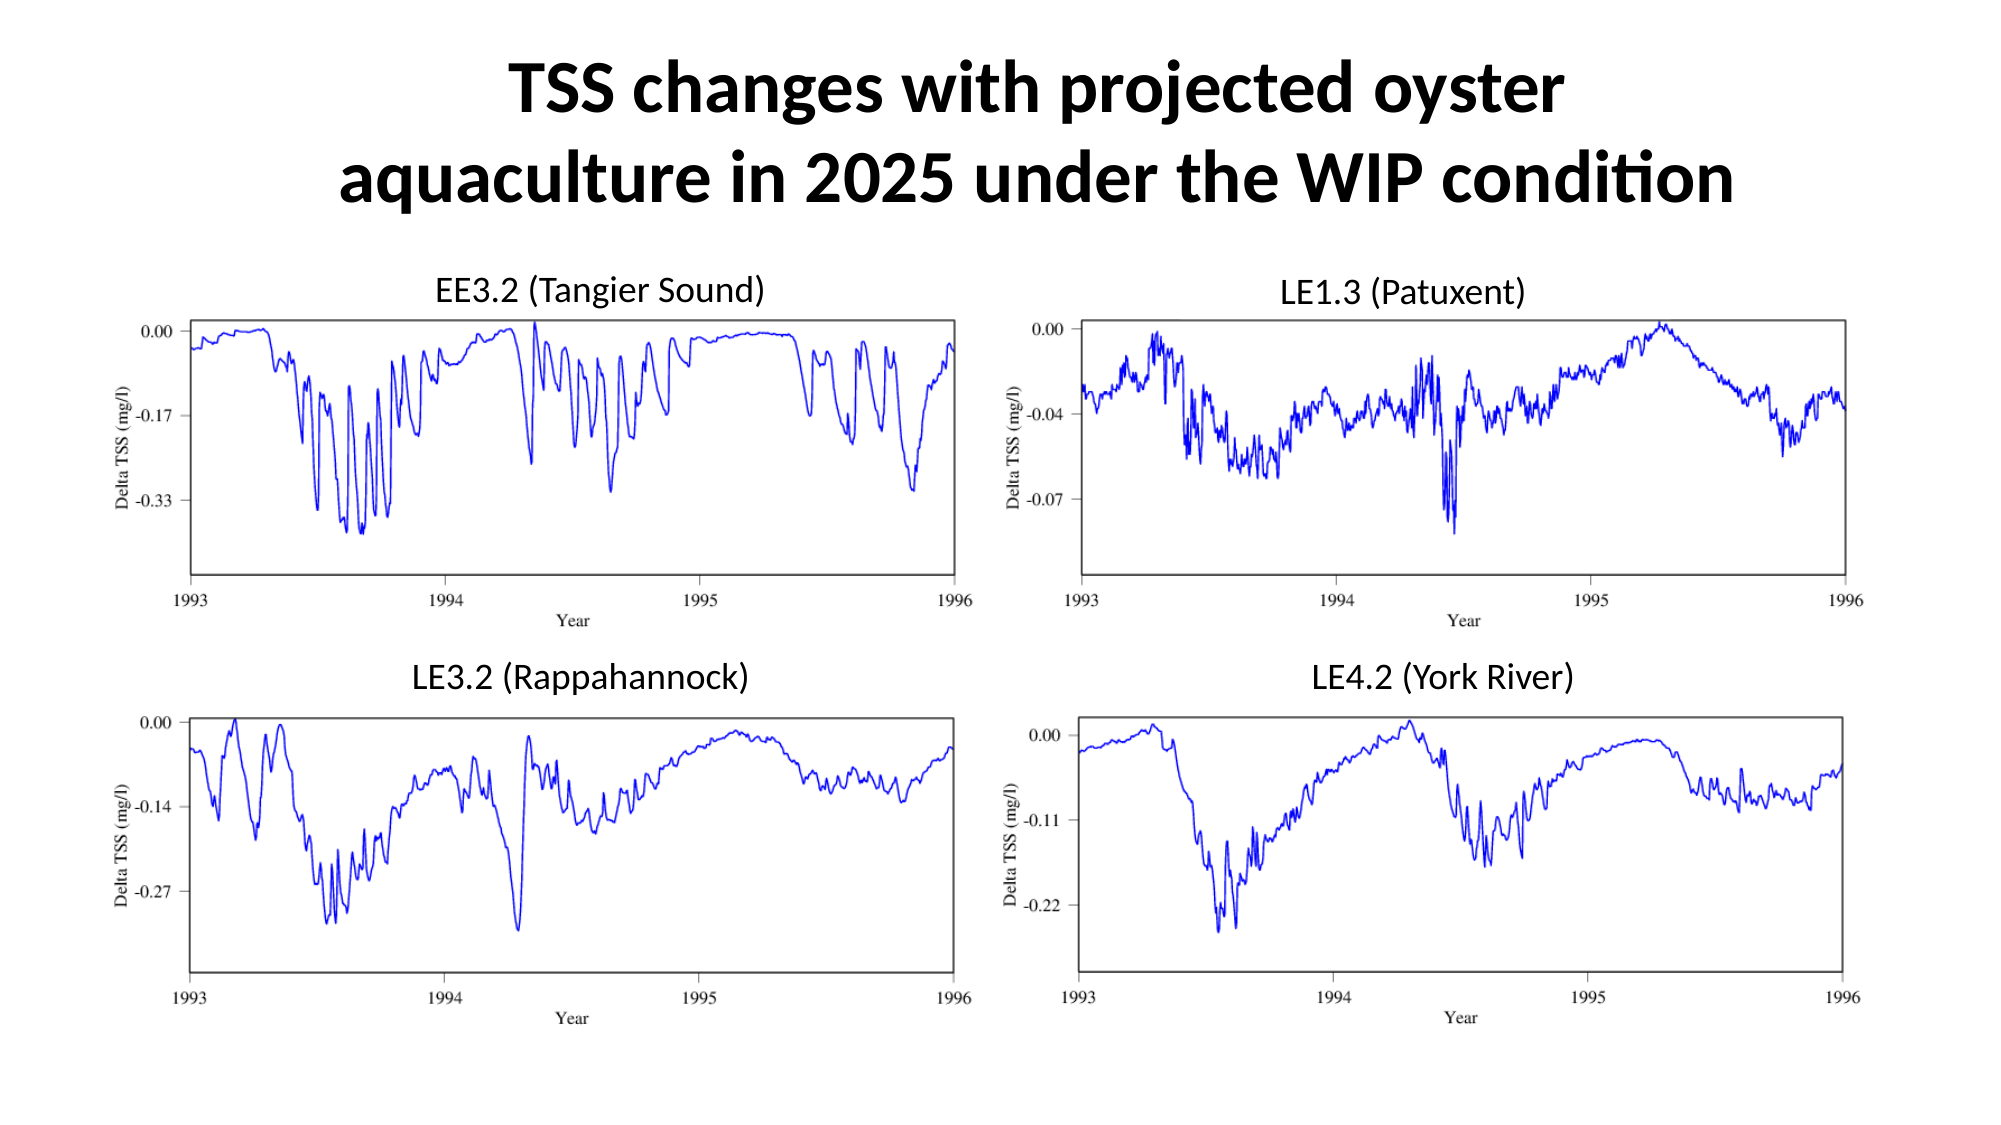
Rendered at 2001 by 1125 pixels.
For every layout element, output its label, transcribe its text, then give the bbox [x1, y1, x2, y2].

picture [95, 251, 1882, 1046]
text_box TSS changes with projected oyster aquaculture in 2025 under the WIP condition [304, 30, 1772, 225]
picture [989, 251, 1882, 646]
